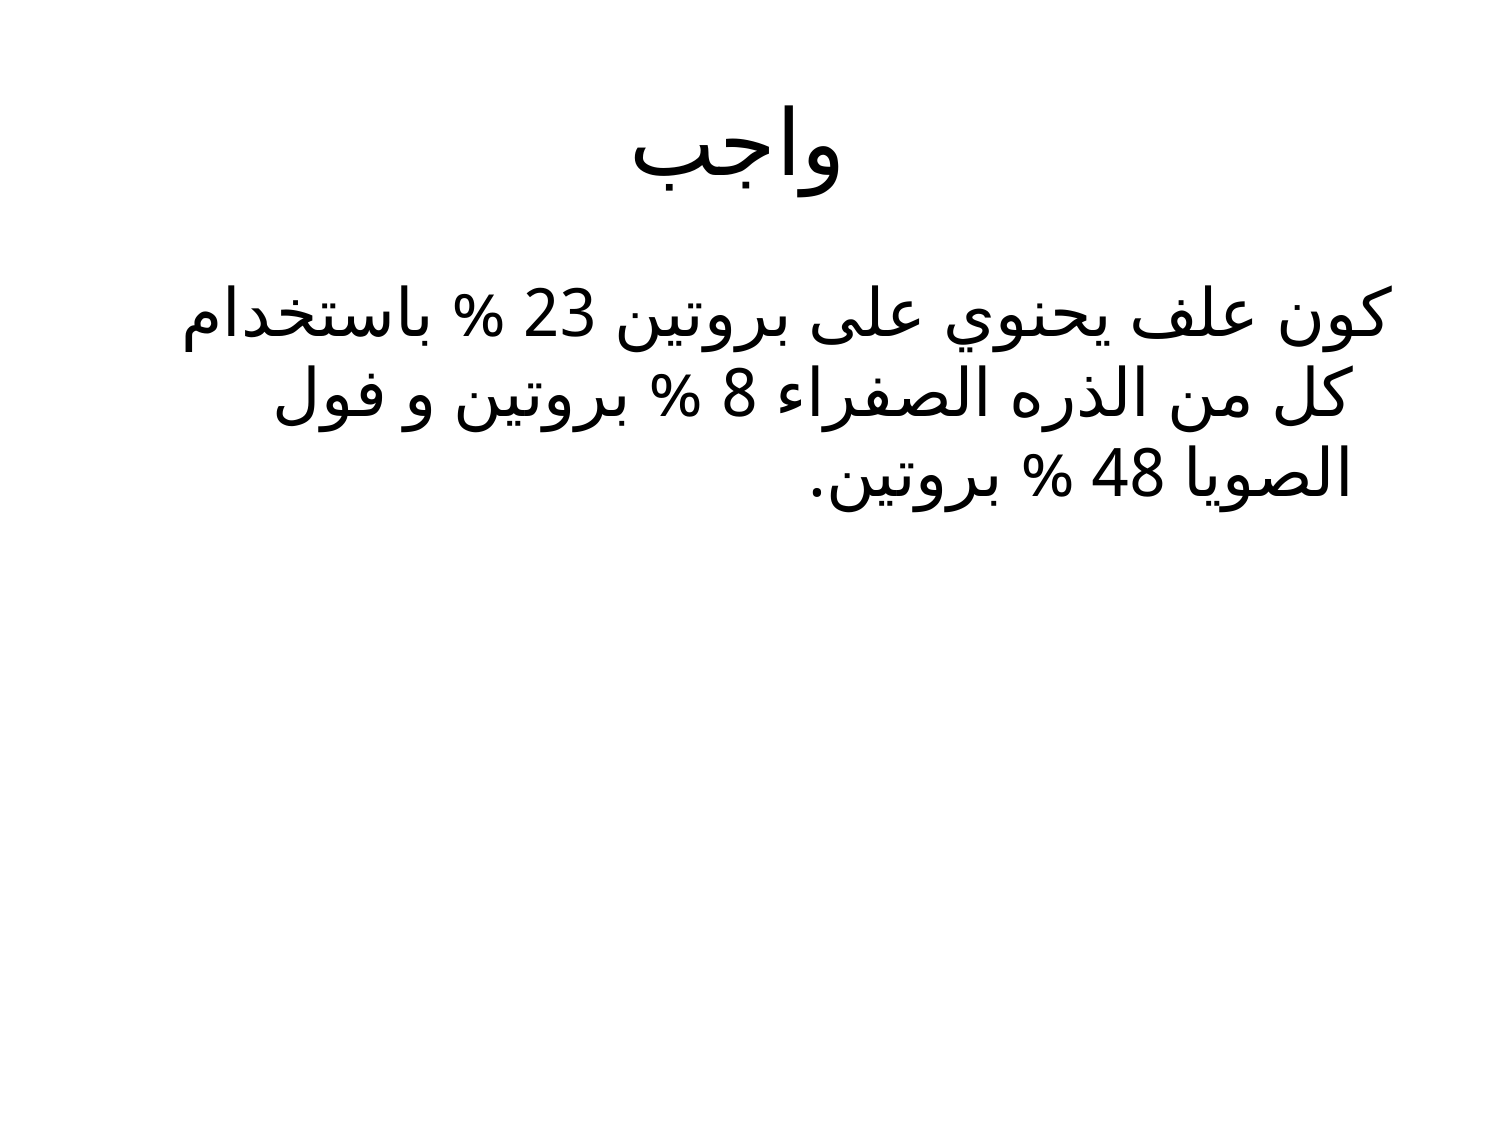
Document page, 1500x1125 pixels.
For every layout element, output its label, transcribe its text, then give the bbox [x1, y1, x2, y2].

list كون علف يحنوي على بروتين 23 % باستخدام كل من الذره الصفراء 8 % بروتين و فول الصويا 48 % بروتين. [75, 262, 1425, 1005]
title واجب [75, 45, 1425, 233]
